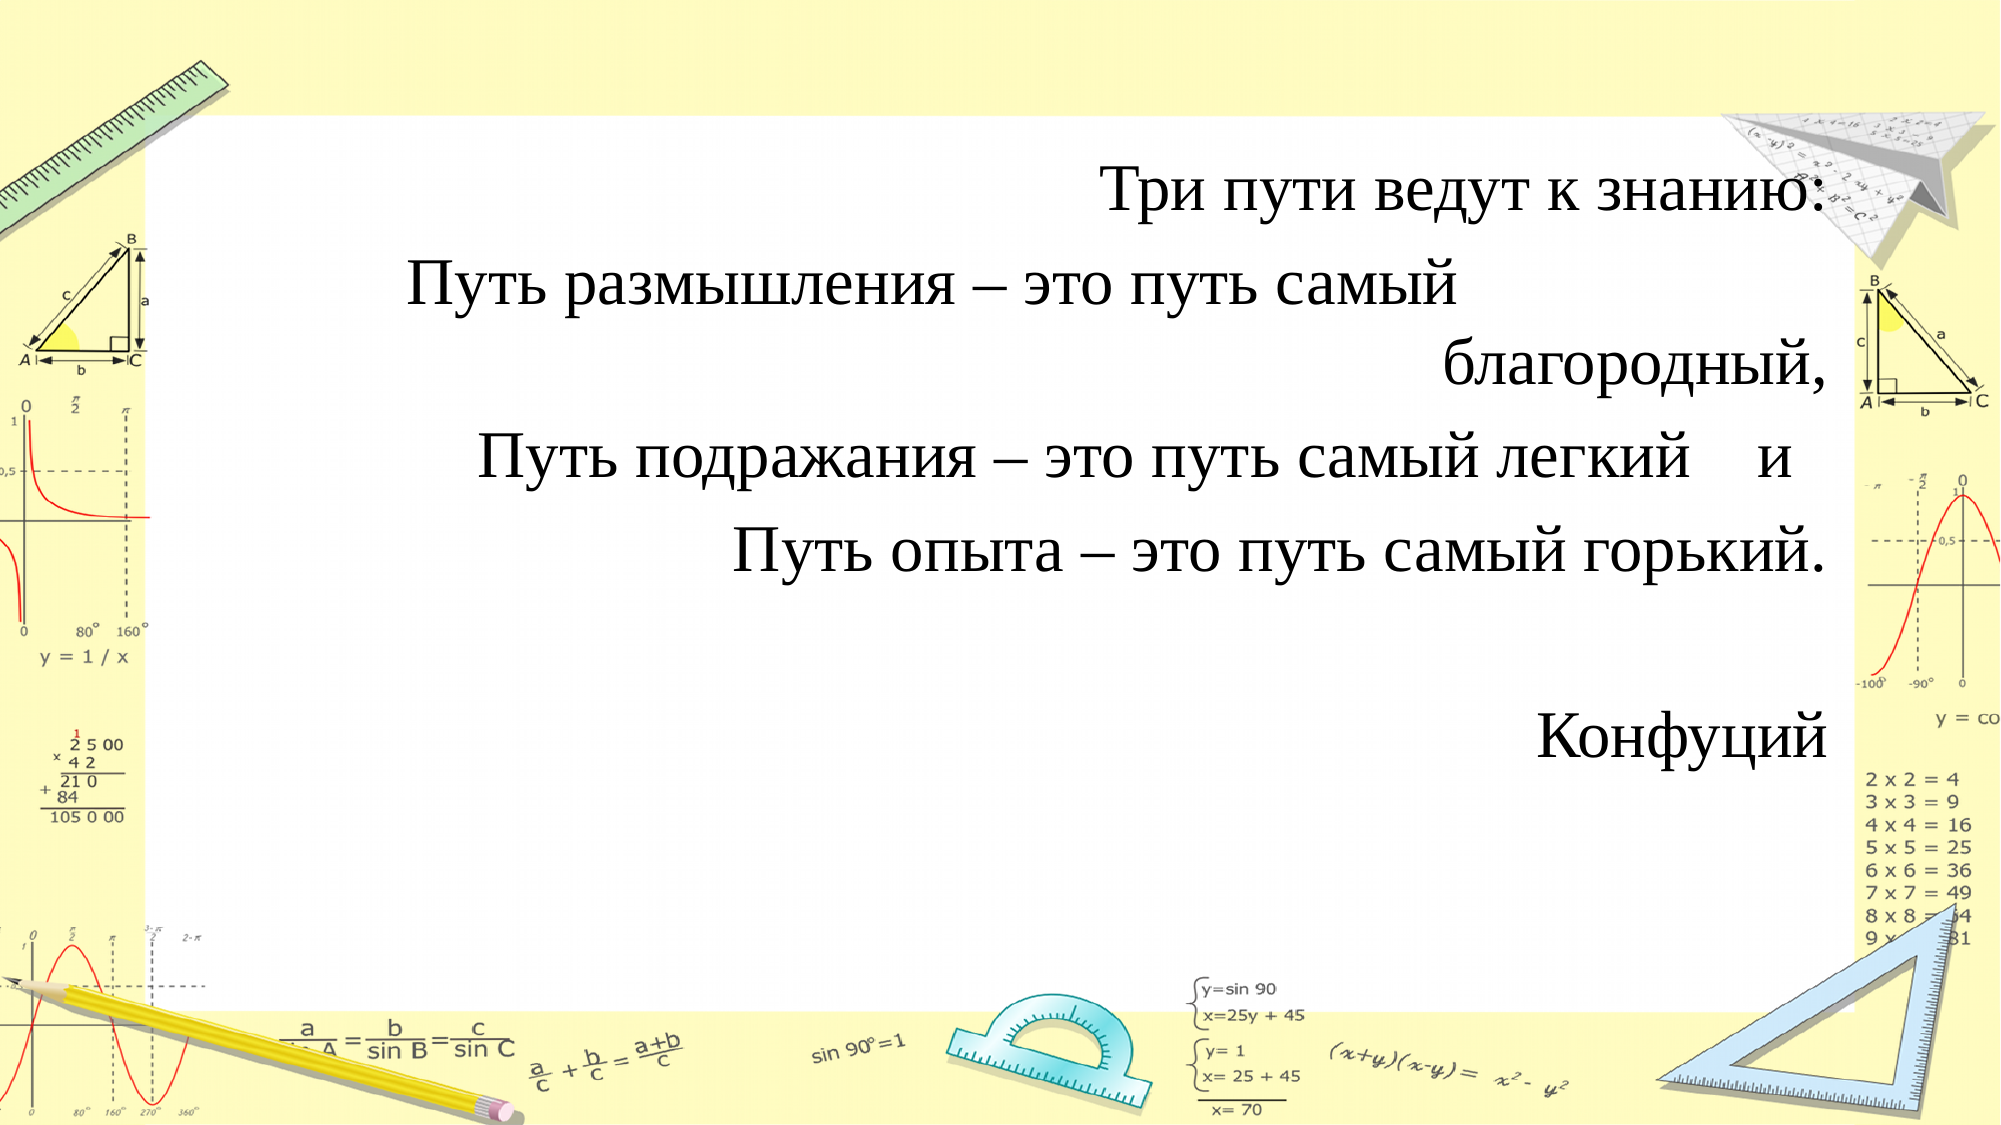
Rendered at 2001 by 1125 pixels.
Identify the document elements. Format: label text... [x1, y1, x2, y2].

picture [0, 0, 2001, 1125]
list Три пути ведут к знанию: Путь размышления – это путь самый благородный, Путь подражания – это путь самый легкий и Путь опыта – это путь самый горький. Конфуций [156, 136, 1844, 1008]
